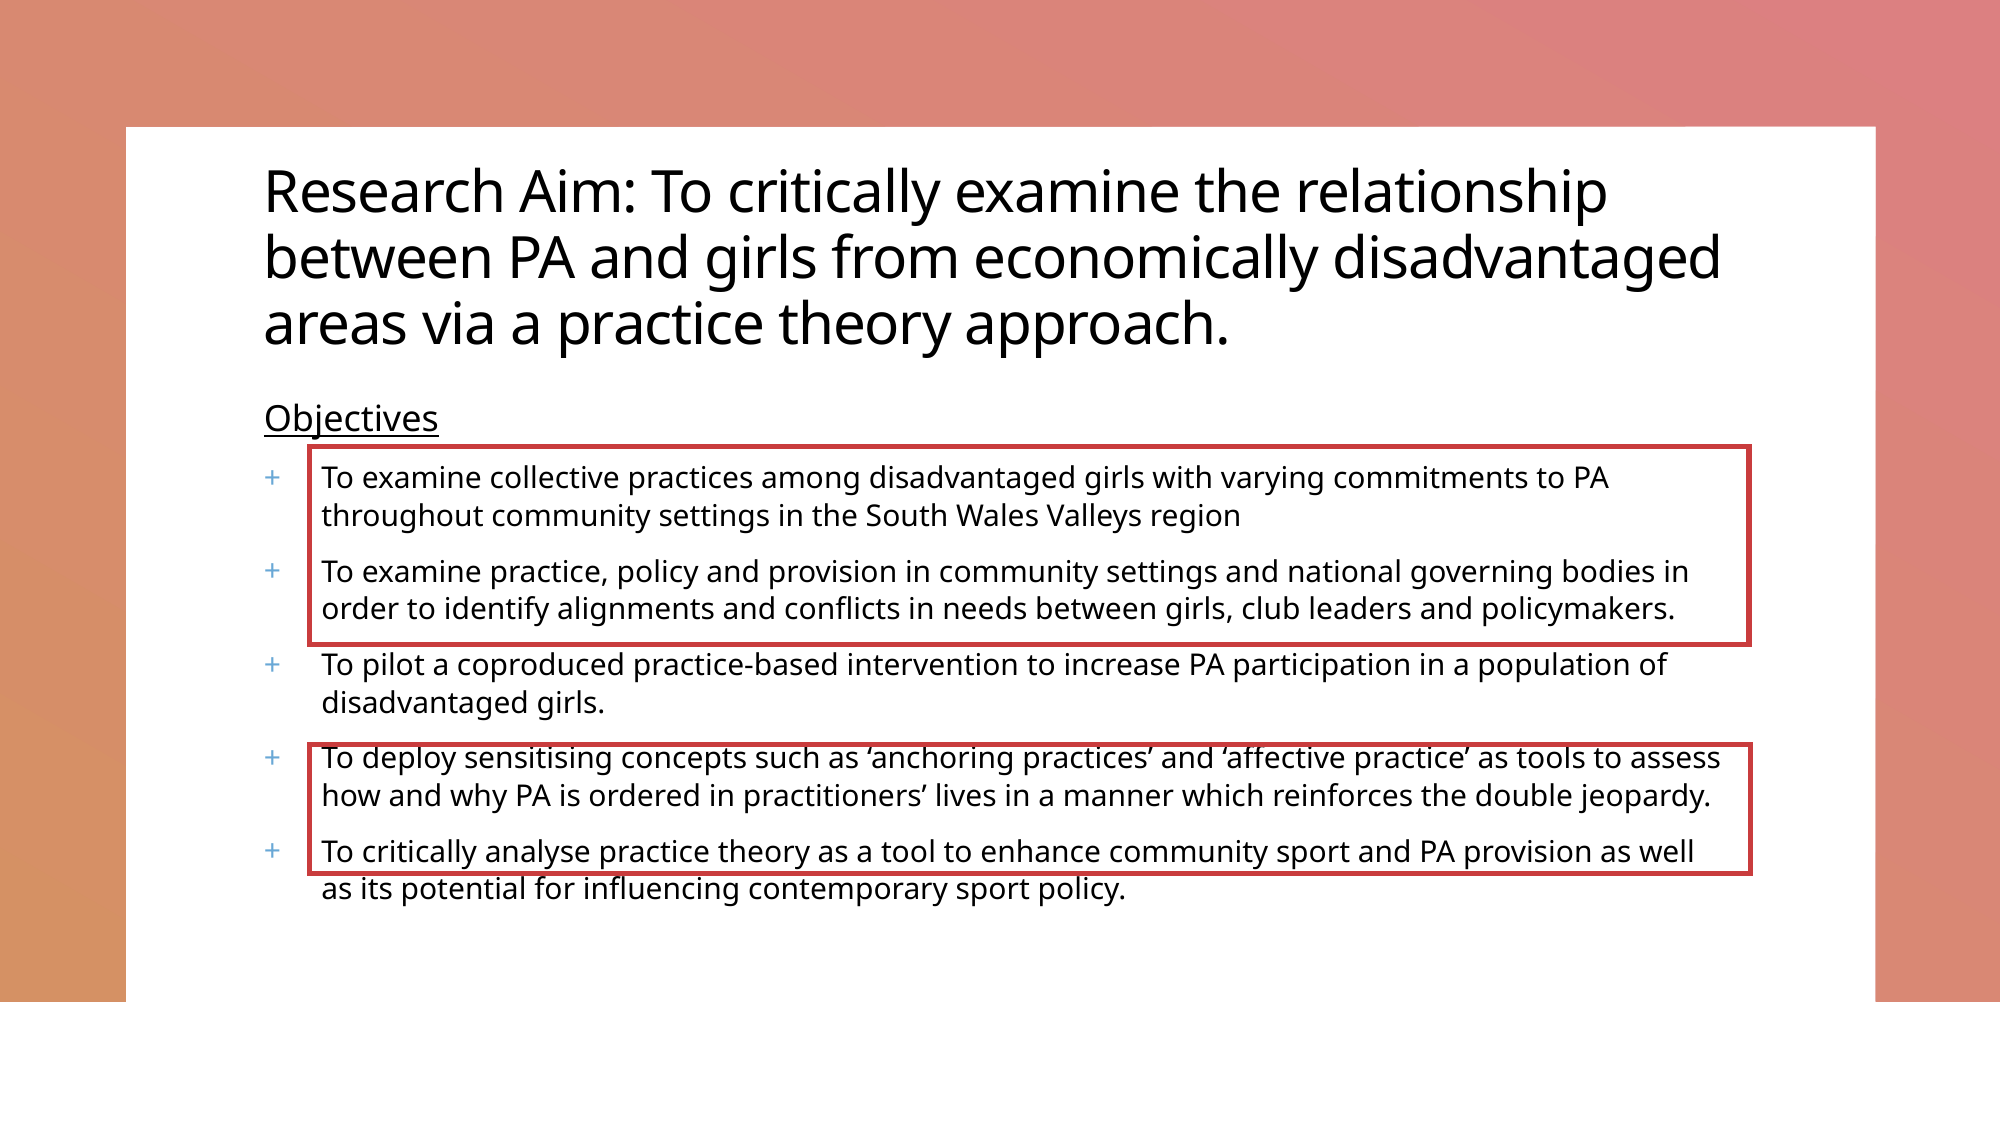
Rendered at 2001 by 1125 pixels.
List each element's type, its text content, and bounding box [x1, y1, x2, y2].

text_box [308, 445, 1750, 646]
text_box [308, 744, 1752, 874]
list Objectives To examine collective practices among disadvantaged girls with varying commitments to PA throughout community settings in the South Wales Valleys region To examine practice, policy and provision in community settings and national governing bodies in order to identify alignments and conflicts in needs between girls, club leaders and policymakers. To pilot a coproduced practice-based intervention to increase PA participation in a population of disadvantaged girls. To deploy sensitising concepts such as ‘anchoring practices’ and ‘affective practice’ as tools to assess how and why PA is ordered in practitioners’ lives in a manner which reinforces the double jeopardy. To critically analyse practice theory as a tool to enhance community sport and PA provision as well as its potential for influencing contemporary sport policy. [248, 386, 1749, 974]
title Research Aim: To critically examine the relationship between PA and girls from economically disadvantaged areas via a practice theory approach. [248, 151, 1749, 373]
